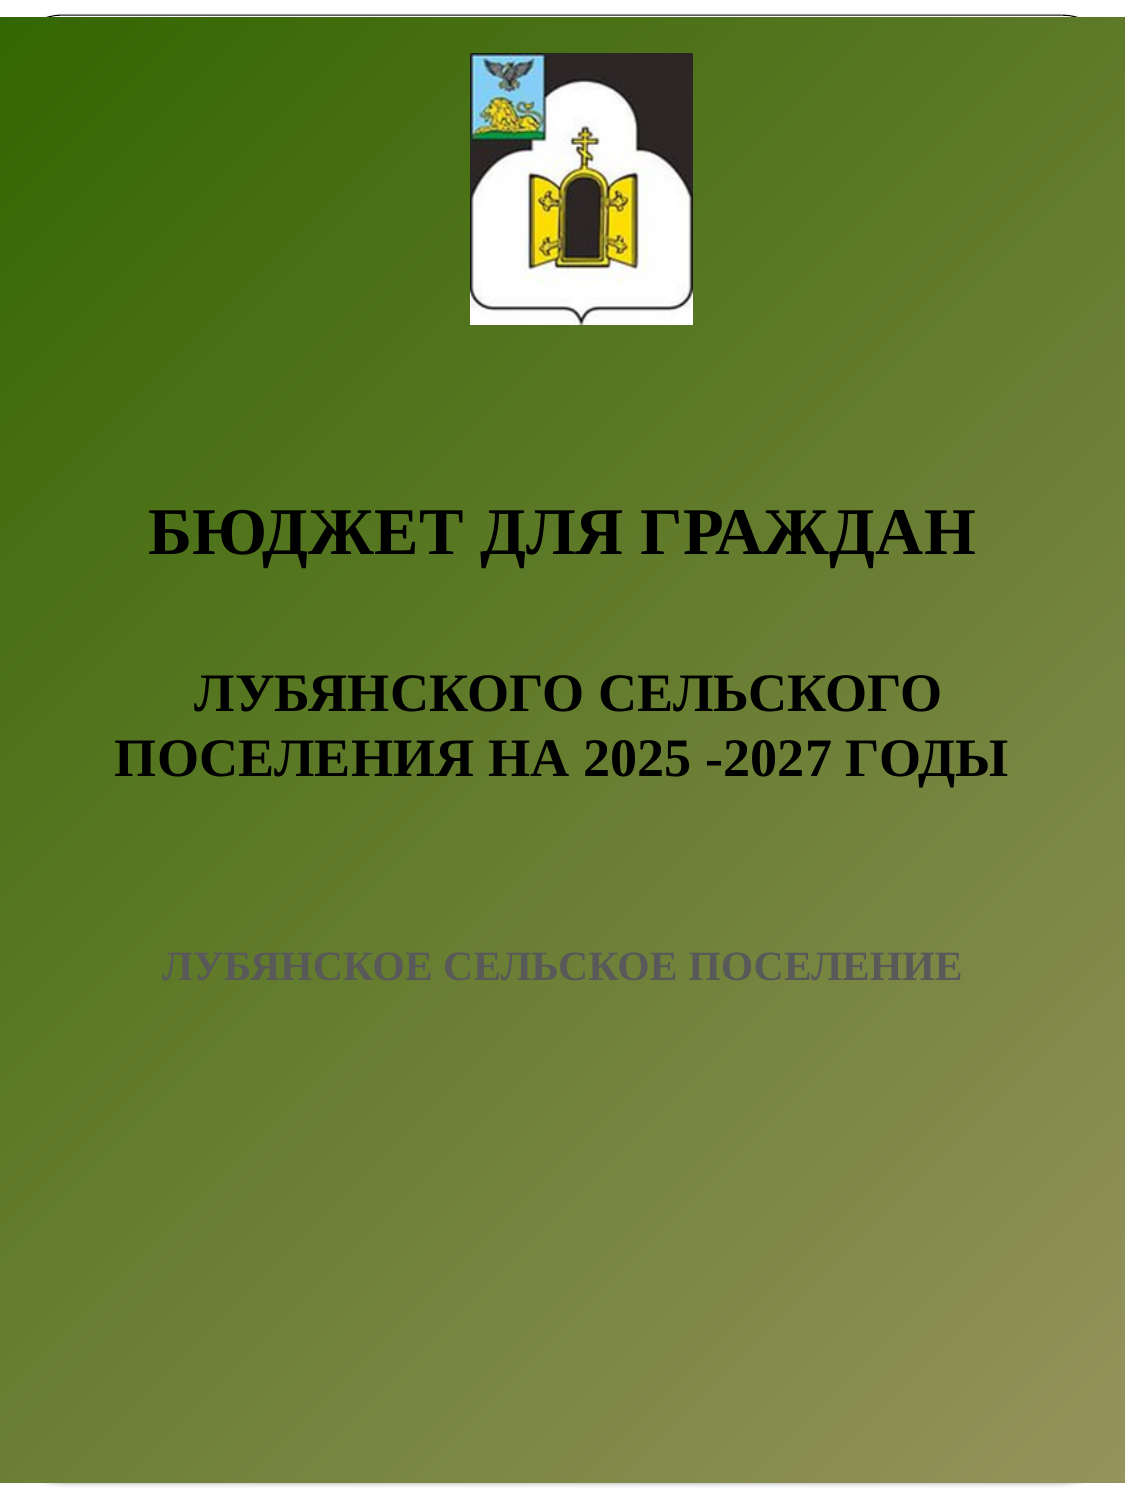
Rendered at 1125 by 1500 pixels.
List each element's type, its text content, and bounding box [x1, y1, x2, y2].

picture [470, 52, 693, 326]
list БЮДЖЕТ ДЛЯ ГРАЖДАН ЛУБЯНСКОГО СЕЛЬСКОГО ПОСЕЛЕНИЯ НА 2025 -2027 ГОДЫ ЛУБЯНСКОЕ СЕЛЬСКОЕ ПОСЕЛЕНИЕ [0, 17, 1125, 1483]
